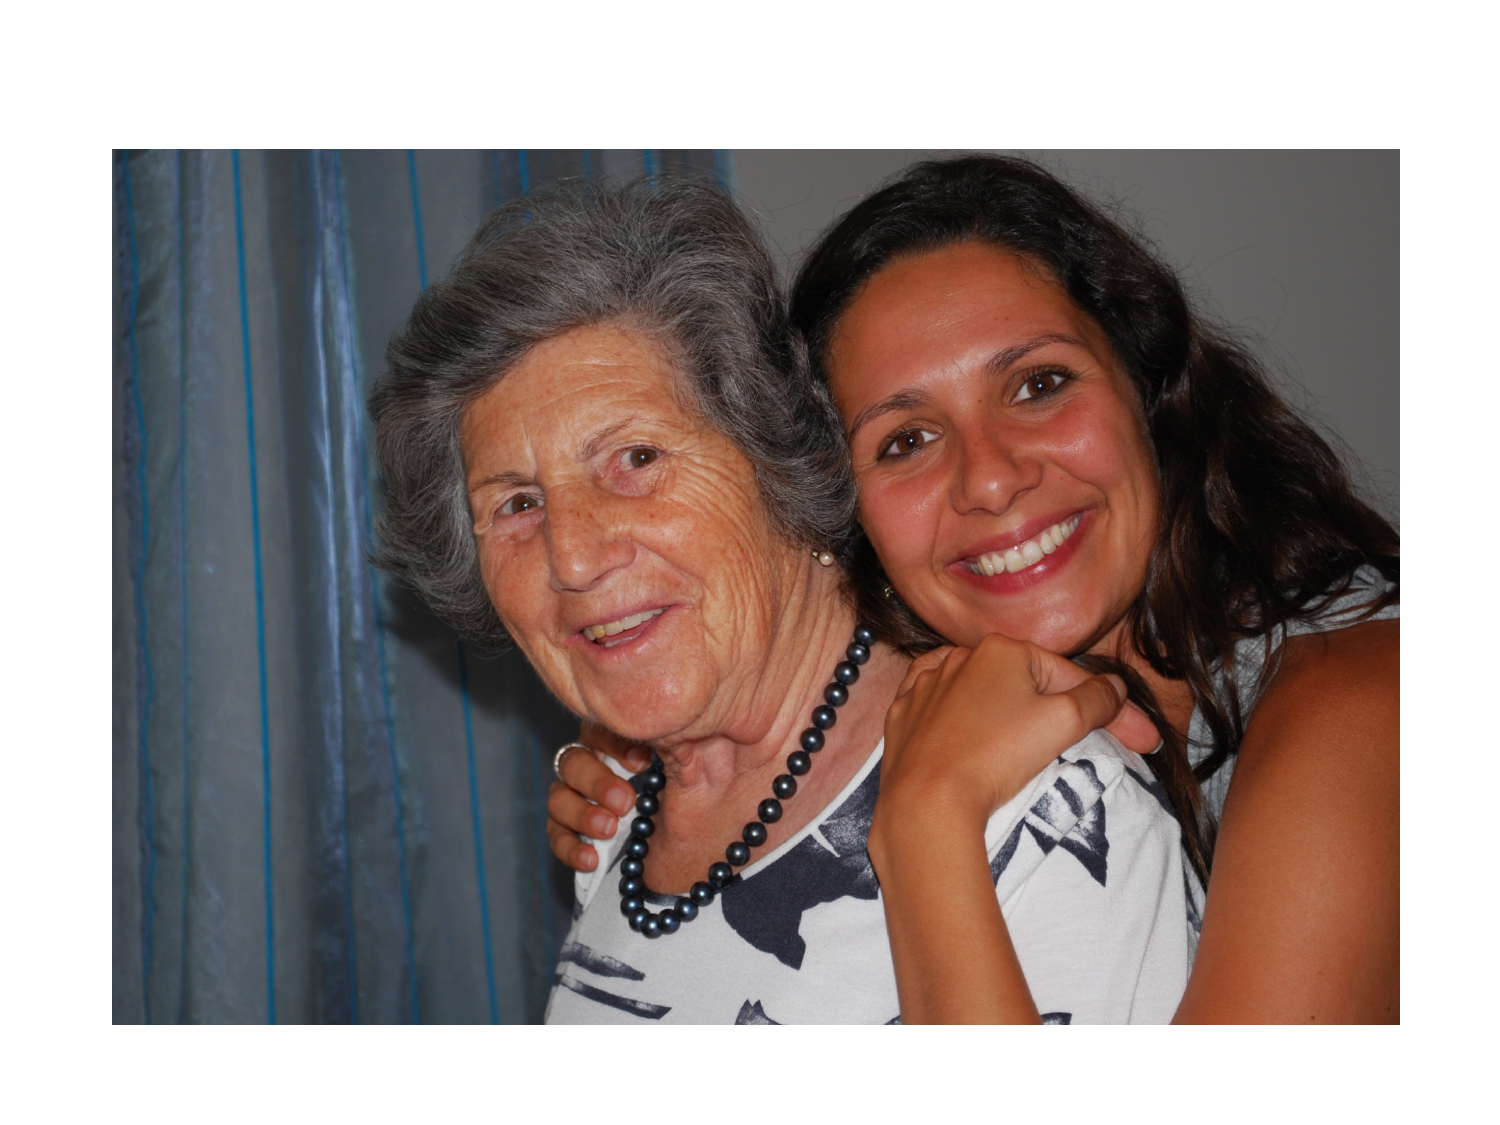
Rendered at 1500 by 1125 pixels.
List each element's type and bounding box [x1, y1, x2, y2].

list [112, 149, 1401, 1026]
